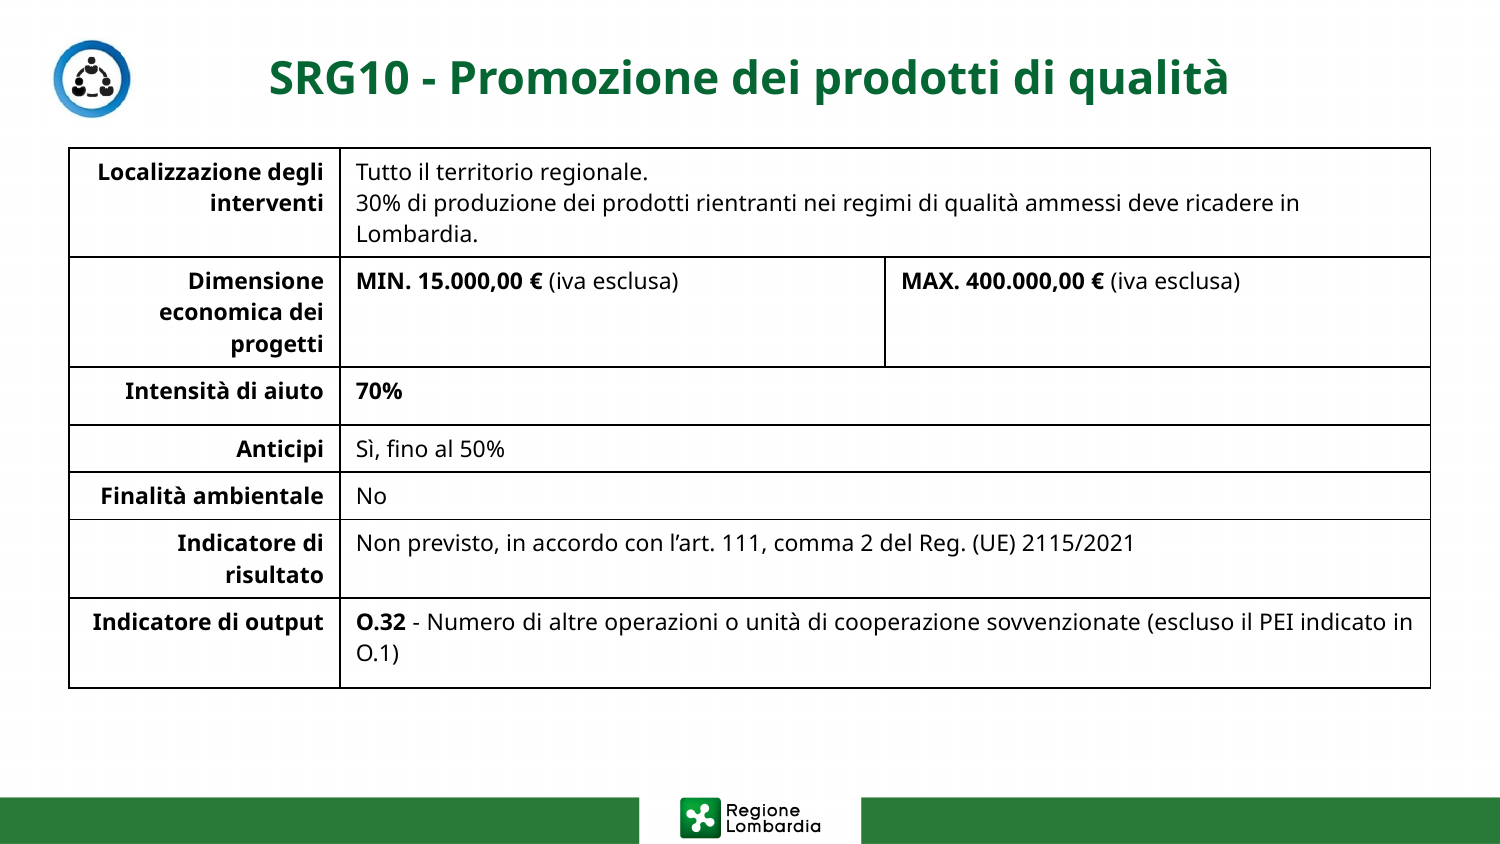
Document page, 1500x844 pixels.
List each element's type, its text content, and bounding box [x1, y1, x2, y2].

table_cell Non previsto, in accordo con l’art. 111, comma 2 del Reg. (UE) 2115/2021 [341, 520, 1430, 597]
table_cell 70% [341, 368, 1430, 424]
table_cell Indicatore di risultato [70, 520, 339, 597]
picture [0, 0, 1500, 844]
table_cell O.32 - Numero di altre operazioni o unità di cooperazione sovvenzionate (escluso il PEI indicato in O.1) [341, 599, 1430, 687]
table_cell MIN. 15.000,00 € (iva esclusa) [341, 258, 884, 366]
table_cell Indicatore di output [70, 599, 339, 687]
table_cell Finalità ambientale [70, 473, 339, 519]
table_cell Sì, fino al 50% [341, 426, 1430, 471]
table_cell Anticipi [70, 426, 339, 471]
table_cell Intensità di aiuto [70, 368, 339, 424]
table_cell No [341, 473, 1430, 519]
table_header Tutto il territorio regionale. 30% di produzione dei prodotti rientranti nei regimi di qualità ammessi deve ricadere in Lombardia. [341, 149, 1430, 256]
table_cell MAX. 400.000,00 € (iva esclusa) [886, 258, 1430, 366]
table_header Localizzazione degli interventi [70, 149, 339, 256]
text_box SRG10 - Promozione dei prodotti di qualità [112, 22, 1388, 131]
table_cell Dimensione economica dei progetti [70, 258, 339, 366]
